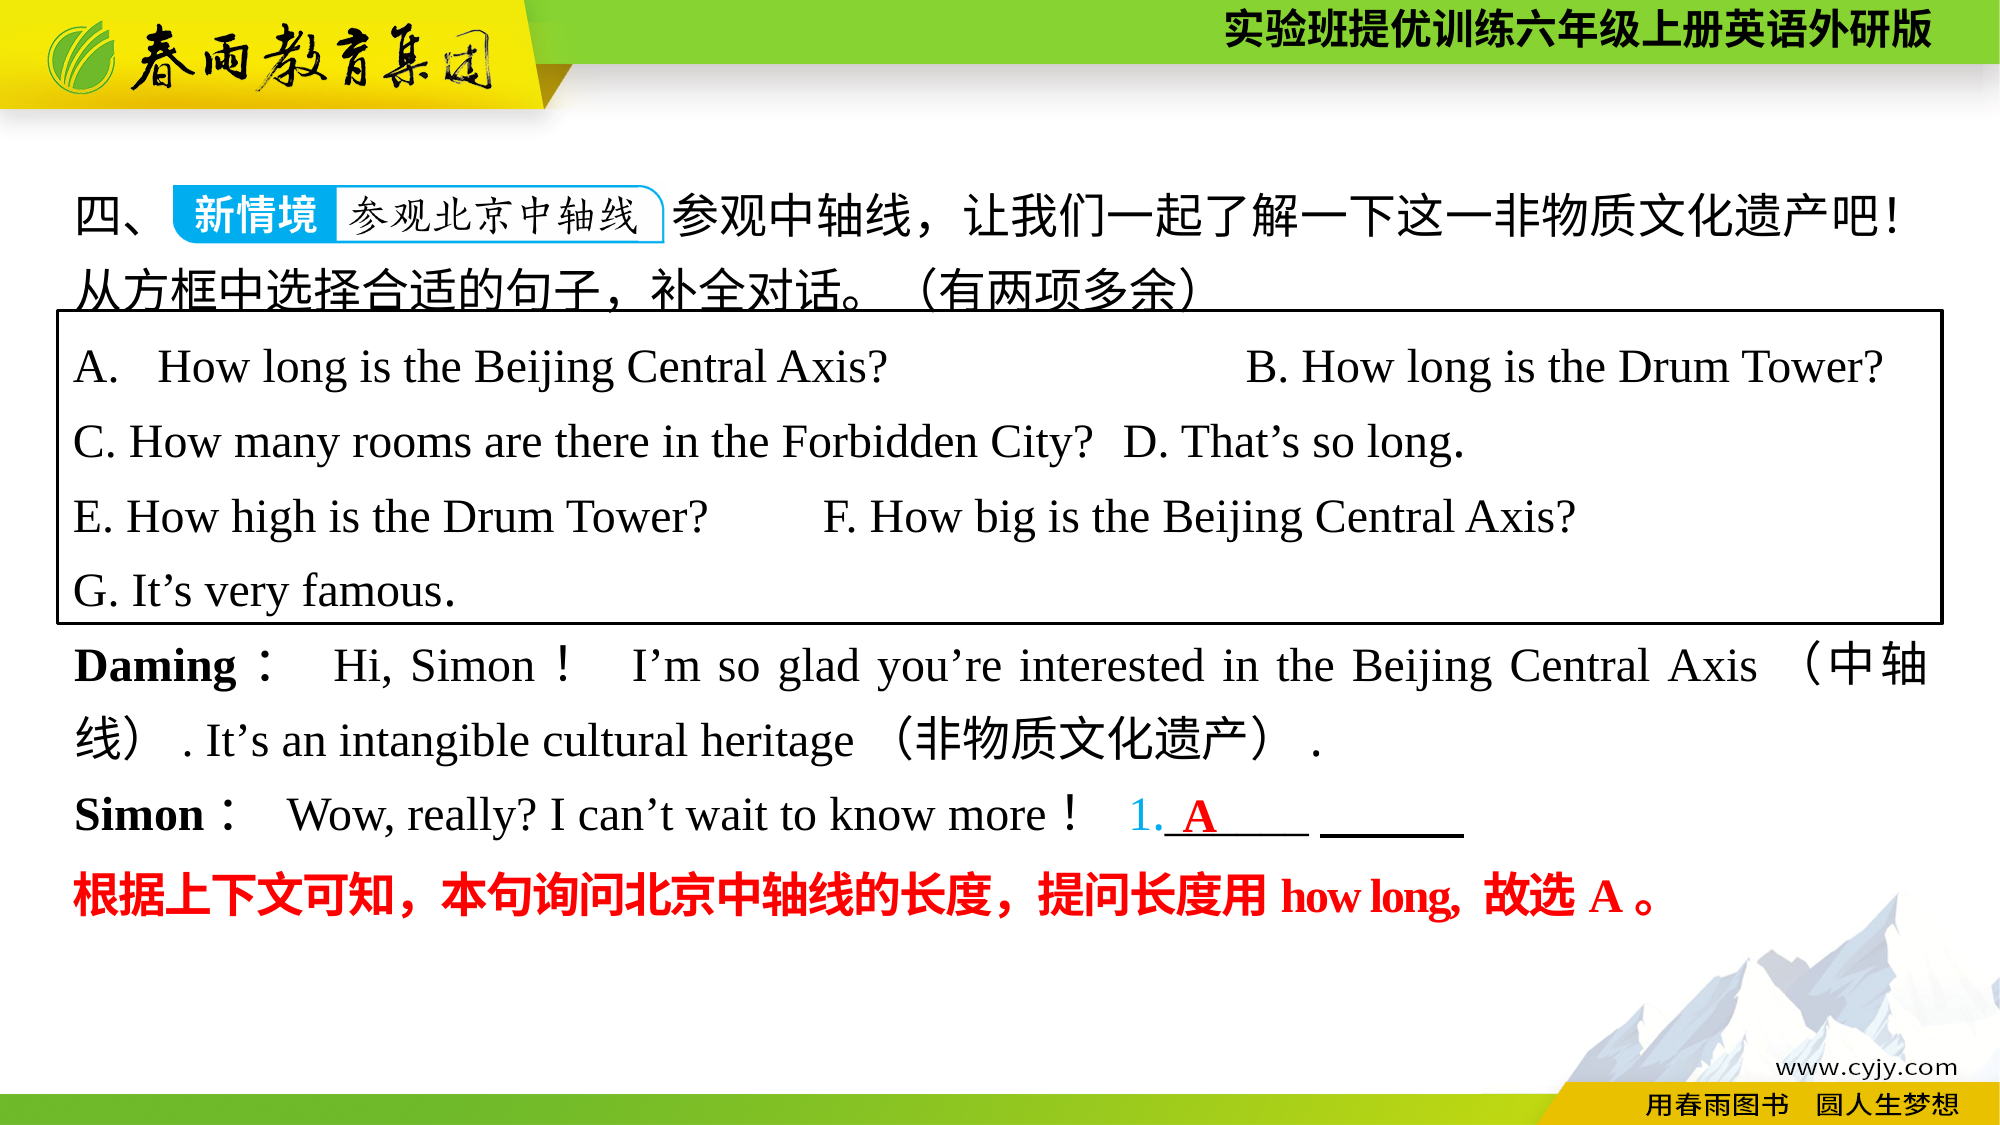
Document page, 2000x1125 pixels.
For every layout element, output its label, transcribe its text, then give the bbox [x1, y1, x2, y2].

text_box A [1167, 760, 1239, 840]
list 四、 大明和西蒙来到北京参观中轴线，让我们一起了解一下这一非物质文化遗产吧！从方框中选择合适的句子，补全对话。（有两项多余） Daming： Hi, Simon！ I’m so glad you’re interested in the Beijing Central Axis（中轴线）. It’s an intangible cultural heritage（非物质文化遗产）. Simon： Wow, really? I can’t wait to know more！ 1.______ [59, 160, 1944, 931]
picture [0, 0, 2000, 1125]
text_box 根据上下文可知，本句询问北京中轴线的长度，提问长度用how long, 故选A。 [57, 840, 1943, 930]
text_box How long is the Beijing Central Axis? B. How long is the Drum Tower? C. How many rooms are there in the Forbidden City? D. That’s so long. E. How high is the Drum Tower? F. How big is the Beijing Central Axis? G. It’s very famous. [57, 310, 1943, 624]
